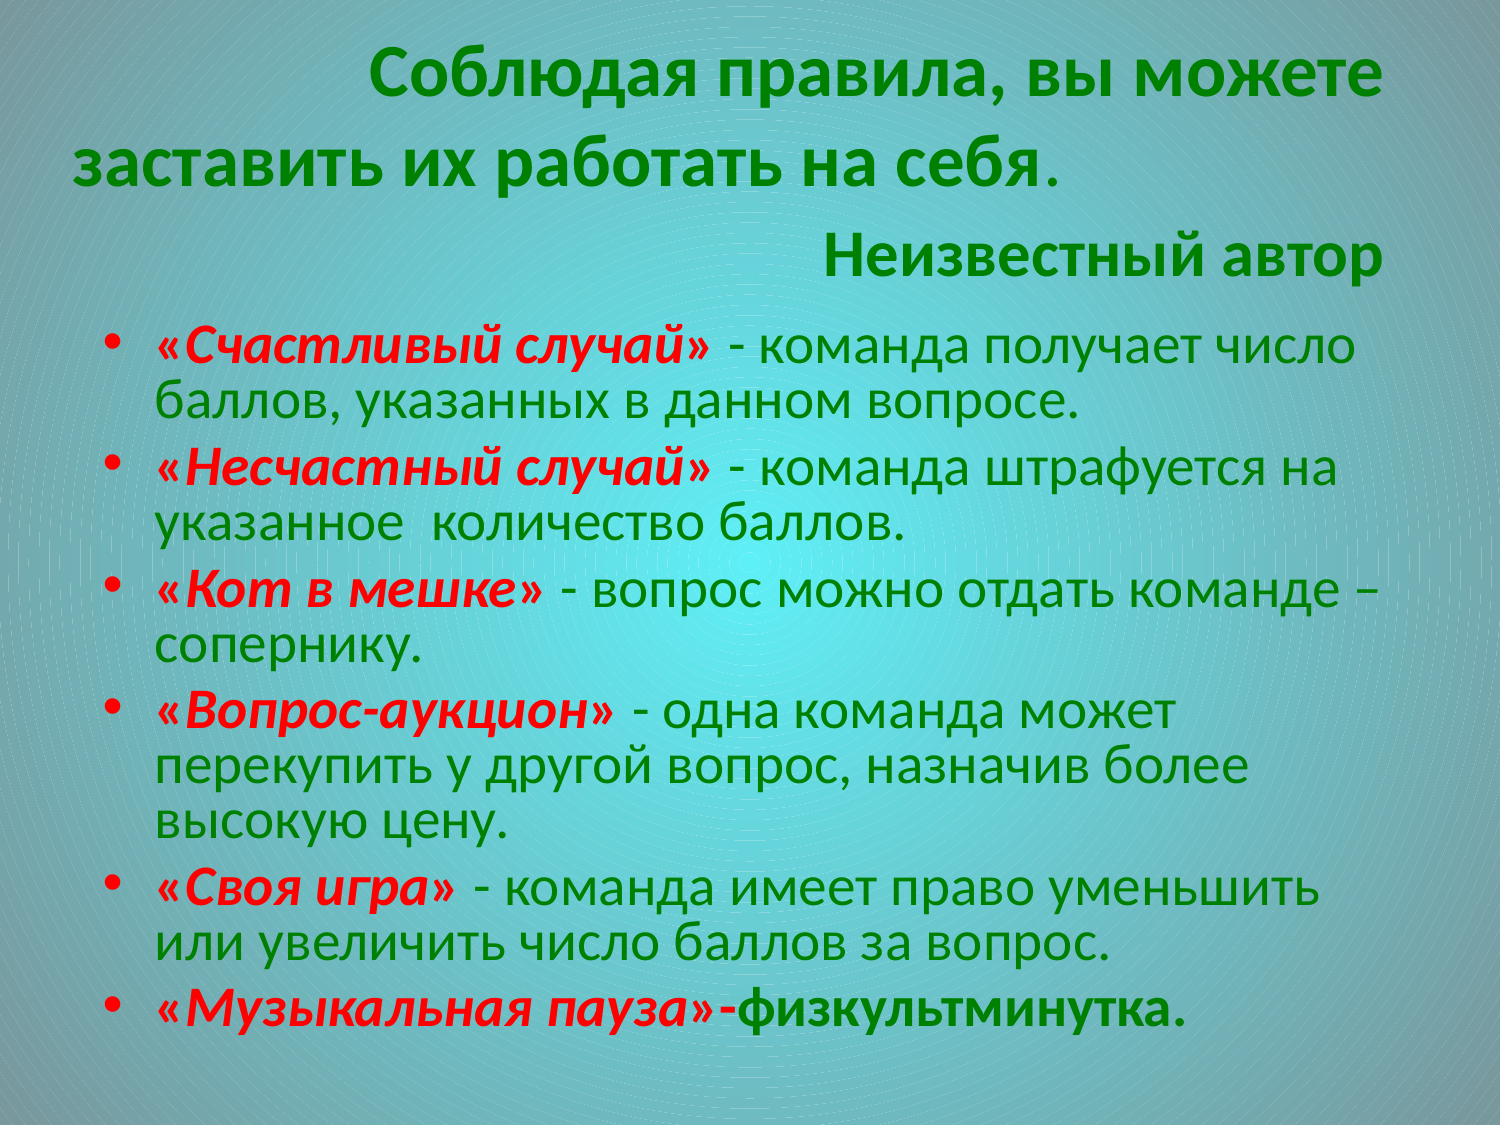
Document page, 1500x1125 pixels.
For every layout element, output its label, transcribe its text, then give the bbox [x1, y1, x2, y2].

list «Счастливый случай» - команда получает число баллов, указанных в данном вопросе. «Несчастный случай» - команда штрафуется на указанное количество баллов. «Кот в мешке» - вопрос можно отдать команде – сопернику. «Вопрос-аукцион» - одна команда может перекупить у другой вопрос, назначив более высокую цену. «Своя игра» - команда имеет право уменьшить или увеличить число баллов за вопрос. «Музыкальная пауза»-физкультминутка. [87, 312, 1438, 1055]
title Соблюдая правила, вы можете заставить их работать на себя. Неизвестный автор [50, 62, 1400, 250]
